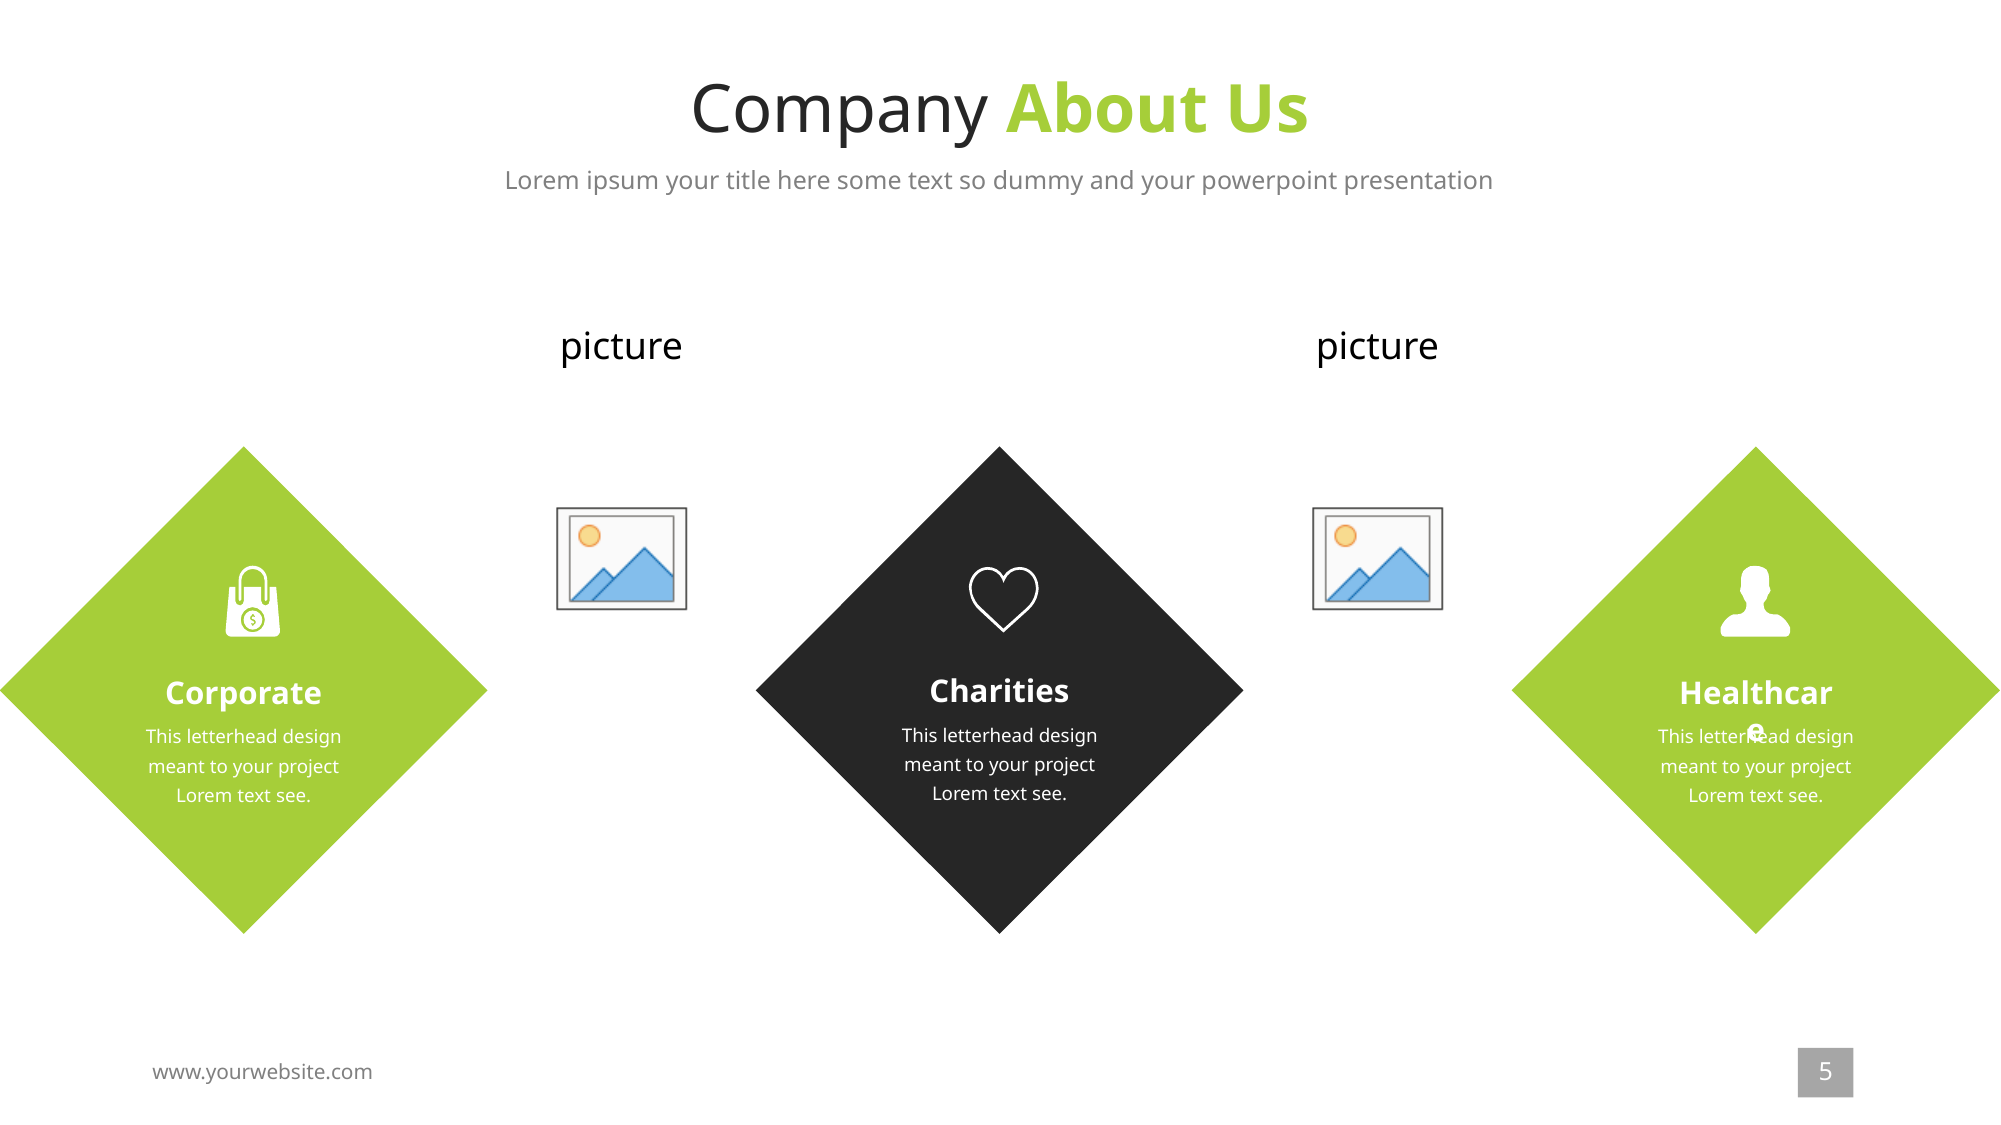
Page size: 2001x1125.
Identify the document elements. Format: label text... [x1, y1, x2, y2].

picture [377, 314, 866, 803]
title Company About Us [137, 55, 1863, 160]
text_box [1622, 566, 2000, 934]
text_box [880, 567, 1120, 814]
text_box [1636, 565, 1876, 815]
slide_number 5 [1788, 1042, 1863, 1103]
text_box [866, 446, 1133, 934]
text_box [1637, 446, 1875, 565]
list Lorem ipsum your title here some text so dummy and your powerpoint presentation [137, 160, 1863, 207]
text_box [0, 446, 377, 934]
picture [1133, 314, 1622, 803]
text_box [124, 565, 363, 815]
footer www.yourwebsite.com [137, 1042, 415, 1103]
